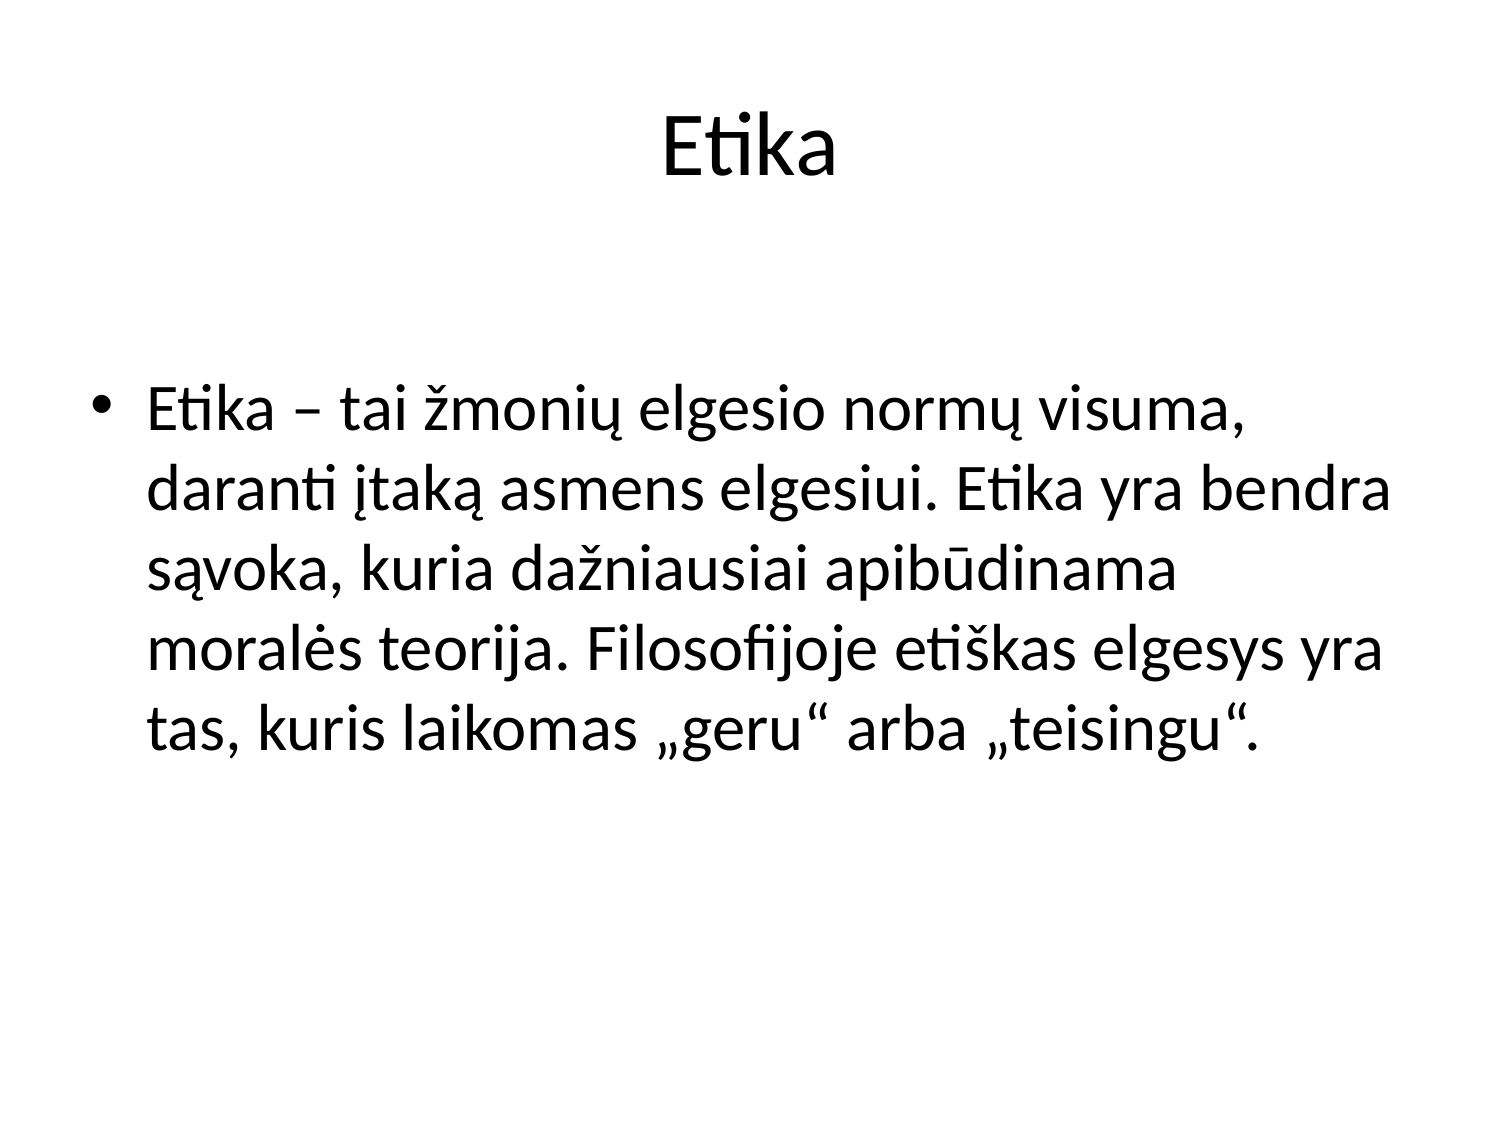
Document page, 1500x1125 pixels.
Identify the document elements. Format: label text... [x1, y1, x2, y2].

list Etika – tai žmonių elgesio normų visuma, daranti įtaką asmens elgesiui. Etika yra bendra sąvoka, kuria dažniausiai apibūdinama moralės teorija. Filosofijoje etiškas elgesys yra tas, kuris laikomas „geru“ arba „teisingu“. [74, 262, 1426, 1006]
title Etika [74, 44, 1426, 233]
